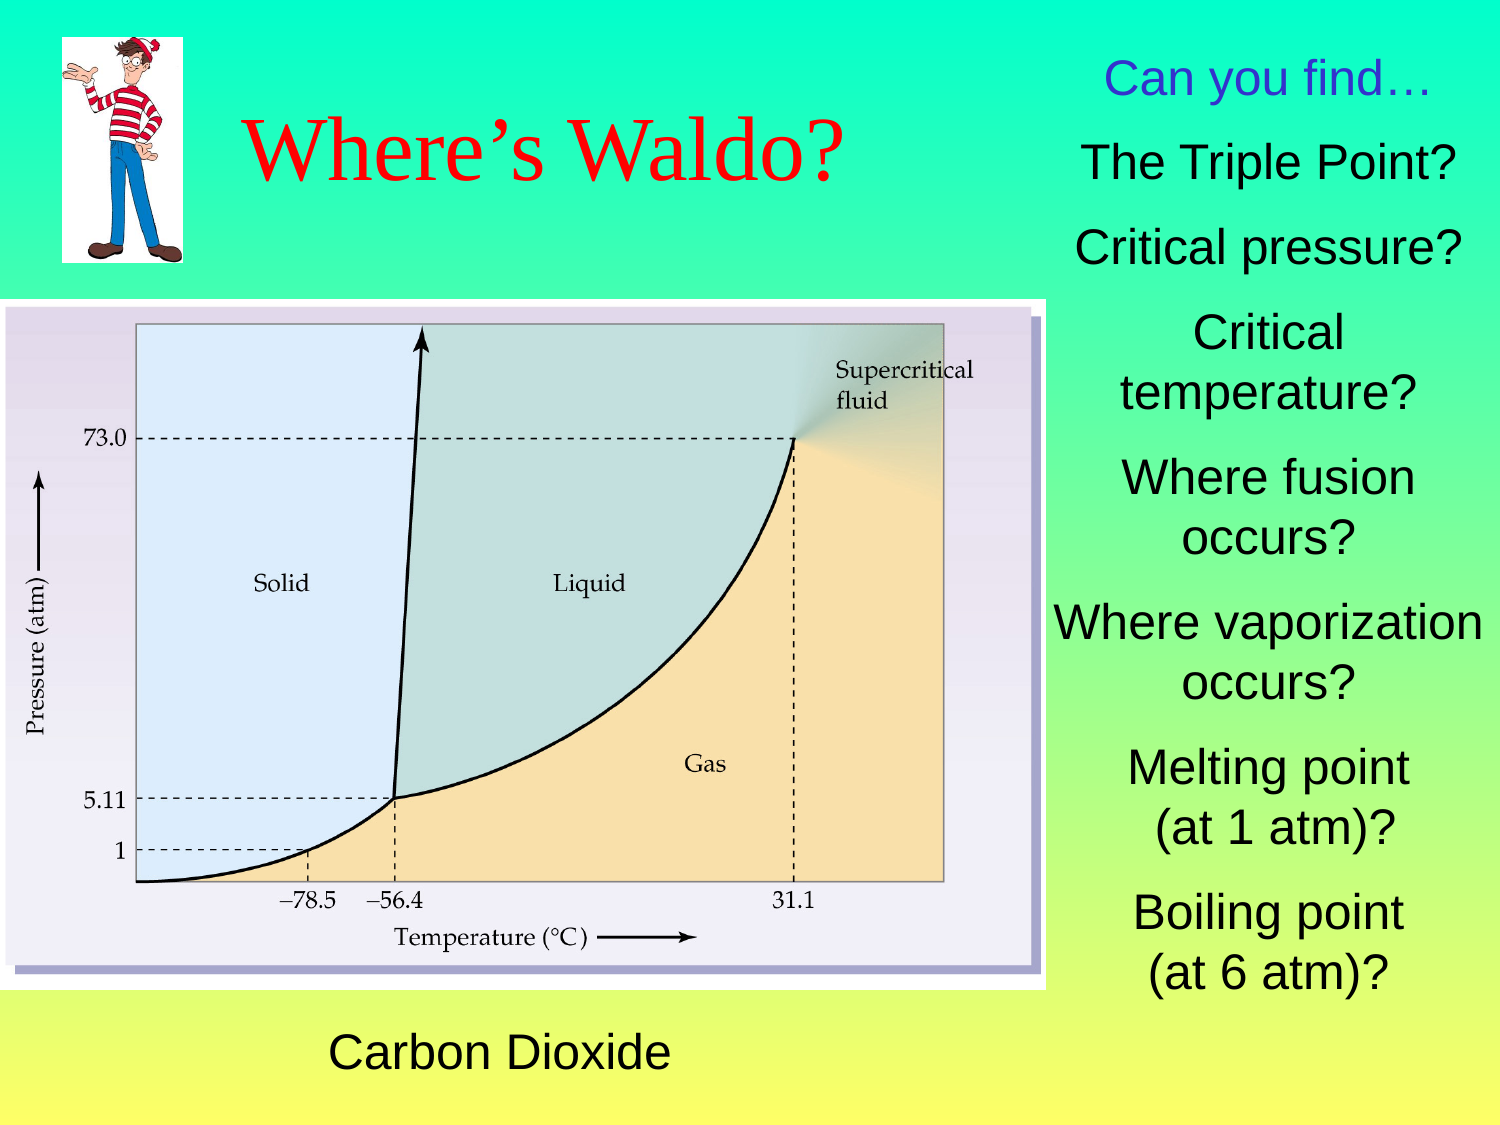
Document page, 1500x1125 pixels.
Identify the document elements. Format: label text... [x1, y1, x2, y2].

picture [0, 299, 1046, 990]
text_box Carbon Dioxide [237, 1012, 763, 1088]
text_box Can you find… The Triple Point? Critical pressure? Critical temperature? Where fusion occurs? Where vaporization occurs? Melting point (at 1 atm)? Boiling point (at 6 atm)? [1037, 37, 1500, 1008]
title Where’s Waldo? [187, 50, 975, 238]
picture [62, 37, 183, 263]
